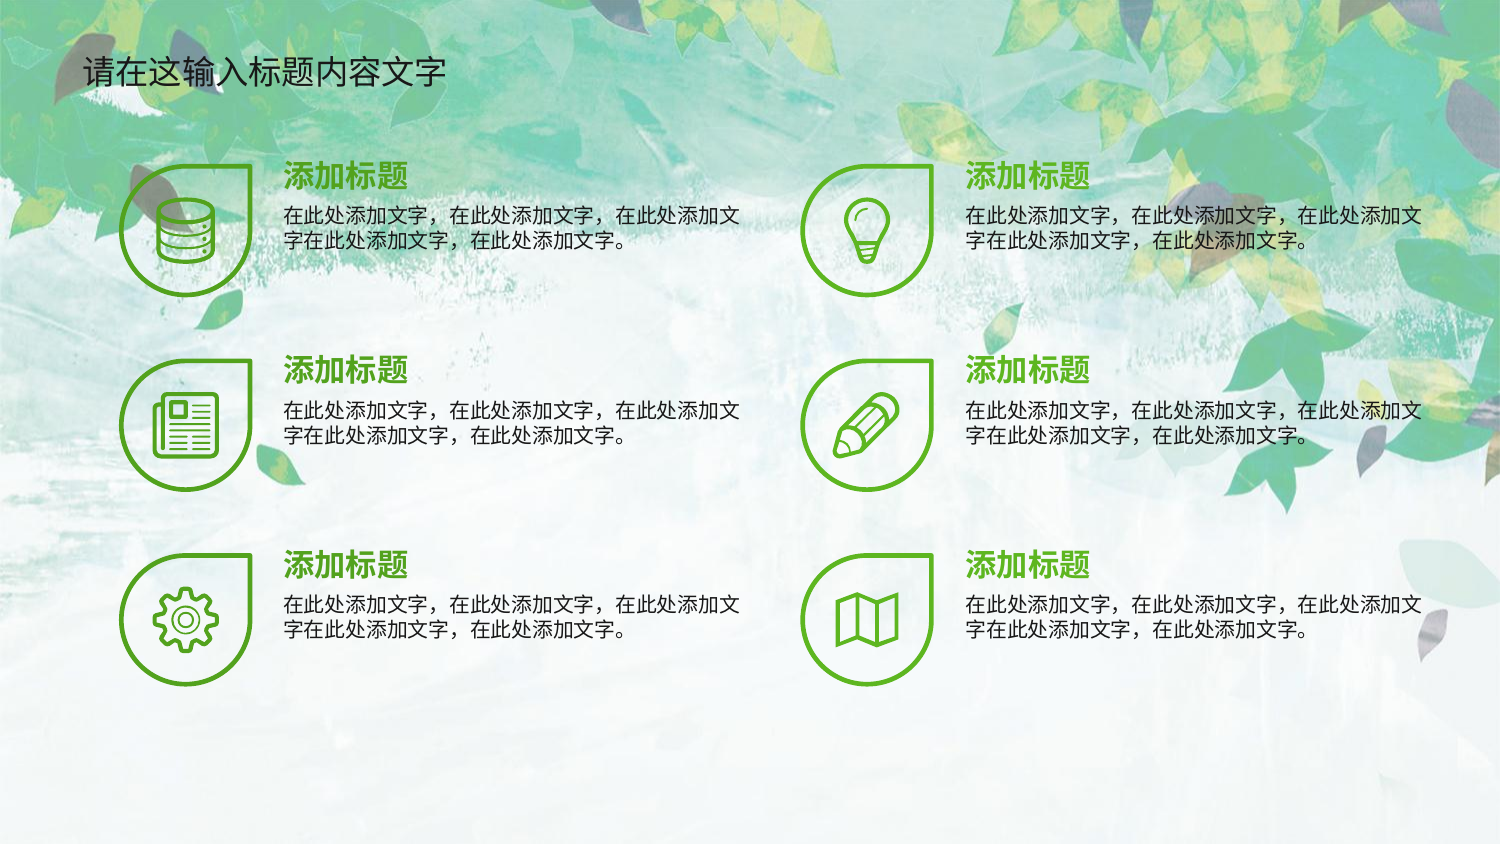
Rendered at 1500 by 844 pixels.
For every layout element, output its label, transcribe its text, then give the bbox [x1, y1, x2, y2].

picture [0, 0, 1500, 844]
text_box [802, 149, 1455, 685]
text_box 请在这输入标题内容文字 [67, 43, 703, 99]
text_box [121, 149, 772, 685]
